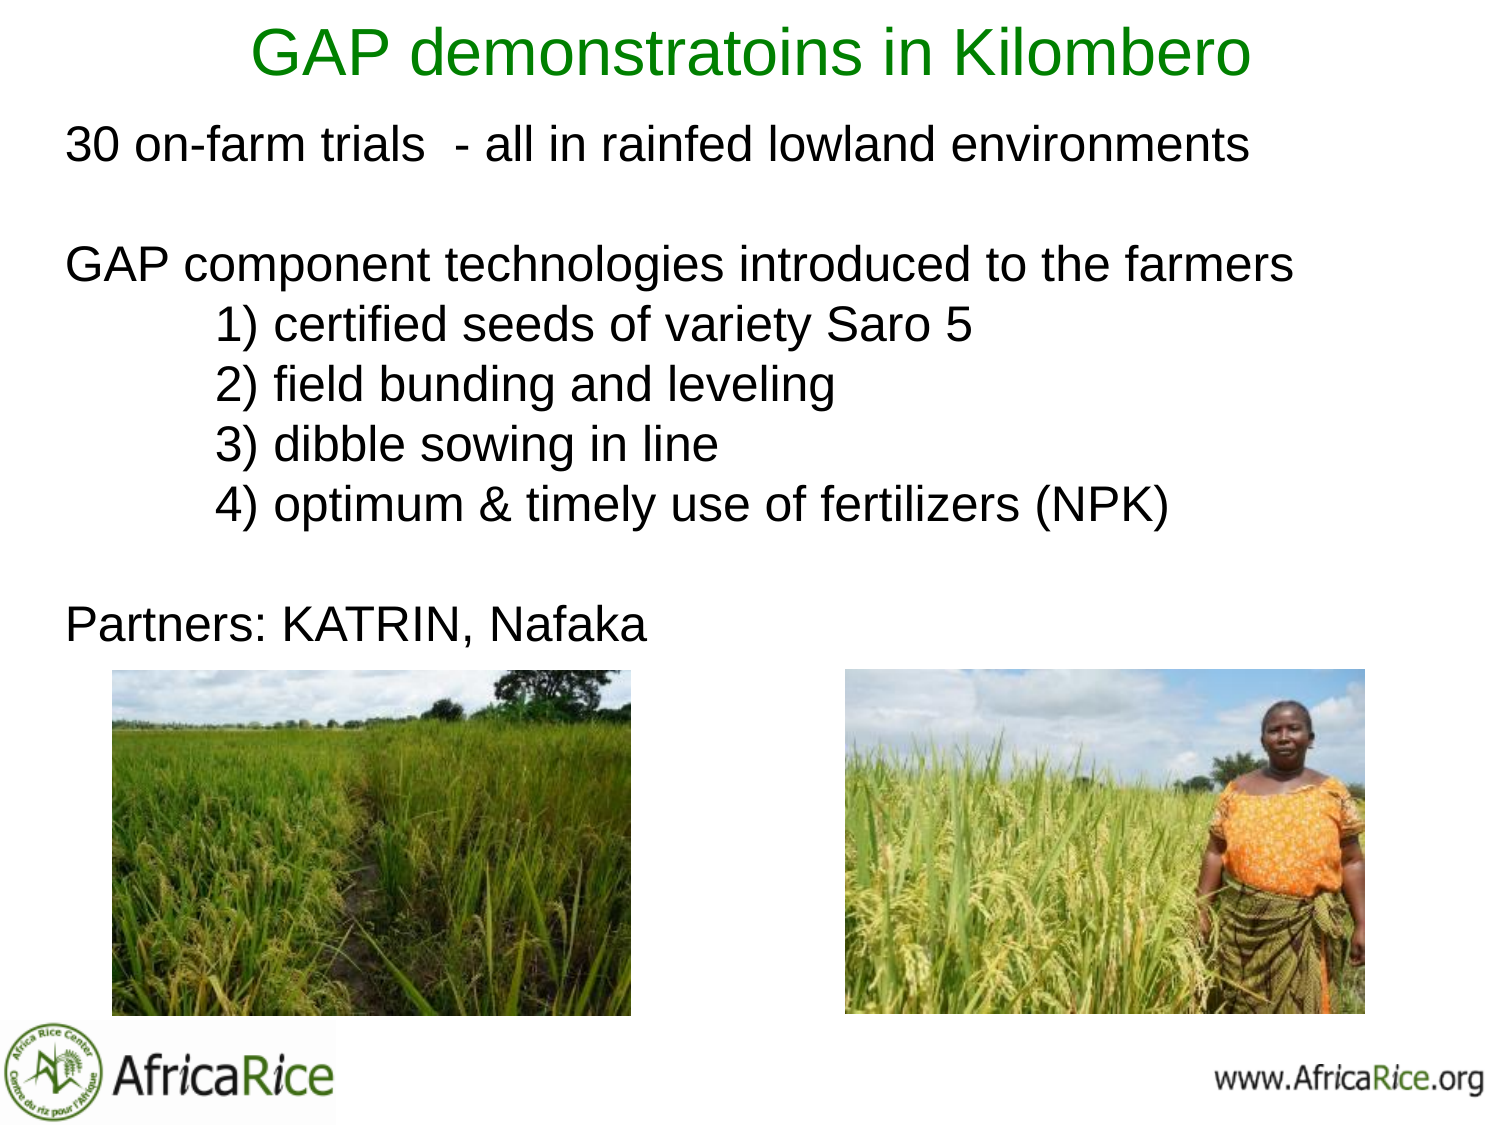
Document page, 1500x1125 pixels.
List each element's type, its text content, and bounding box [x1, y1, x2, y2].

text_box 30 on-farm trials - all in rainfed lowland environments GAP component technologies introduced to the farmers 1) certified seeds of variety Saro 5 2) field bunding and leveling 3) dibble sowing in line 4) optimum & timely use of fertilizers (NPK) Partners: KATRIN, Nafaka [50, 103, 1498, 659]
picture [111, 670, 632, 1016]
text_box GAP demonstratoins in Kilombero [3, 1, 1500, 96]
picture [845, 668, 1365, 1015]
picture [1212, 1064, 1488, 1100]
picture [0, 1020, 336, 1125]
